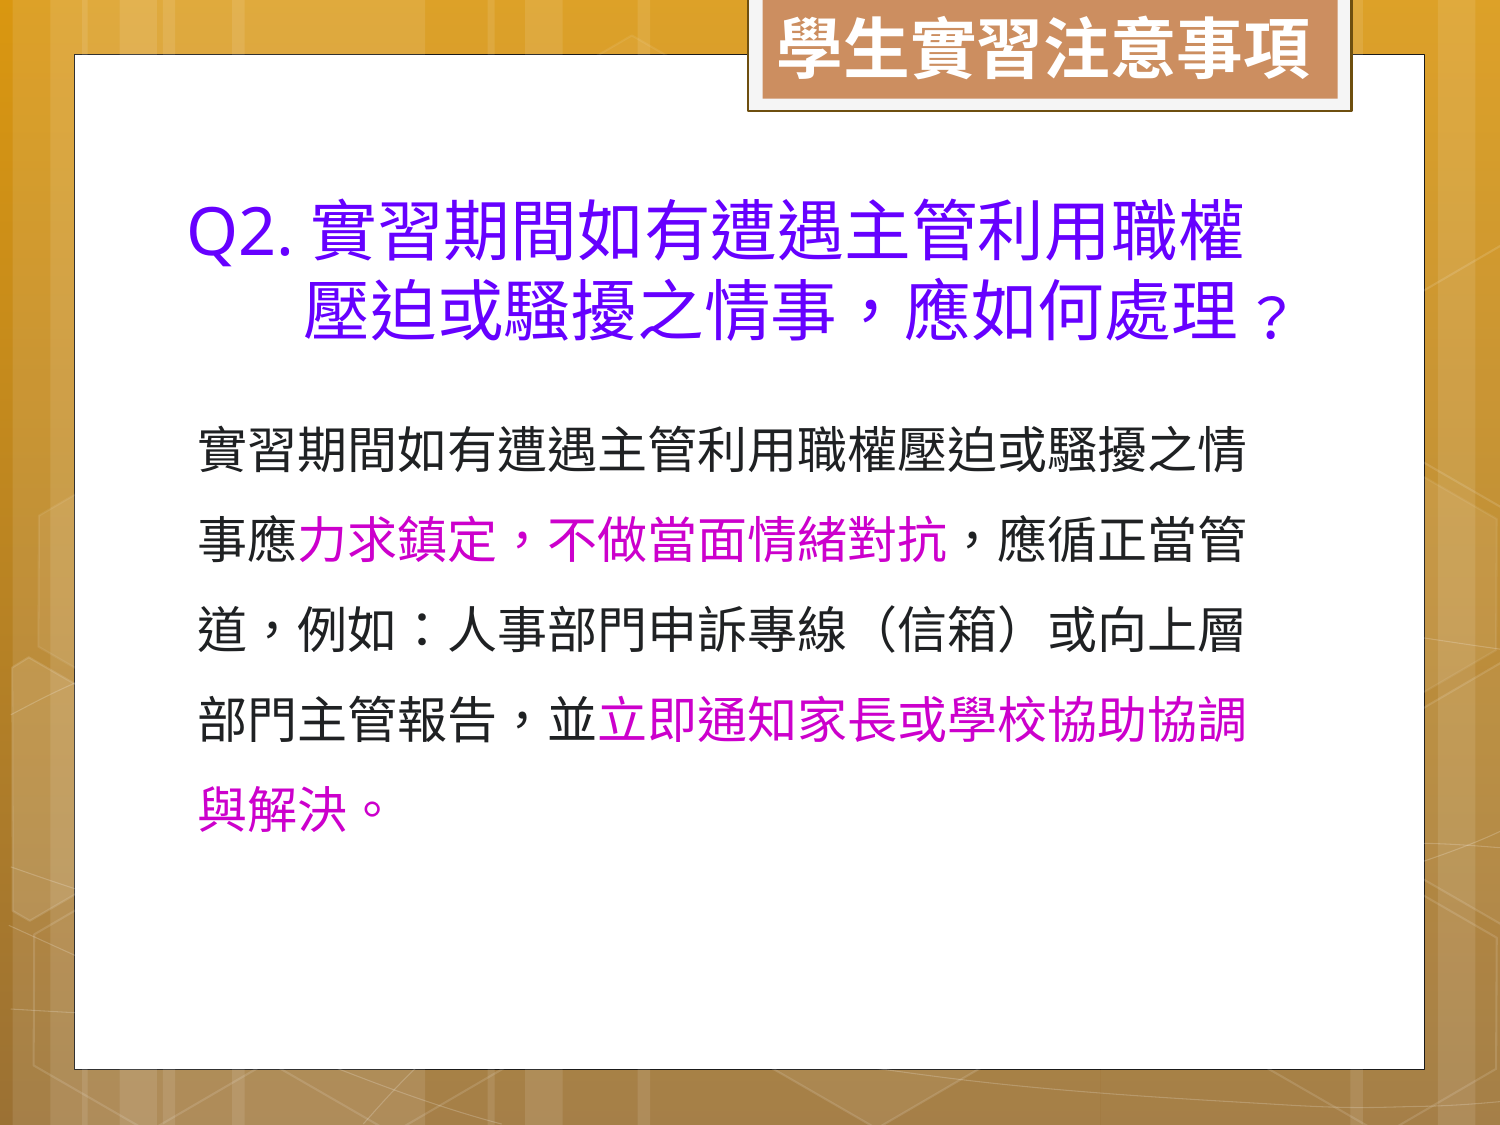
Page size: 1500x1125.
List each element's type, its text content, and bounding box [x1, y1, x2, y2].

list 實習期間如有遭遇主管利用職權壓迫或騷擾之情事應力求鎮定，不做當面情緒對抗，應循正當管道，例如：人事部門申訴專線（信箱）或向上層部門主管報告，並立即通知家長或學校協助協調與解決。 [171, 381, 1283, 957]
title Q2.實習期間如有遭遇主管利用職權壓迫或騷擾之情事，應如何處理﹖ [171, 168, 1324, 357]
